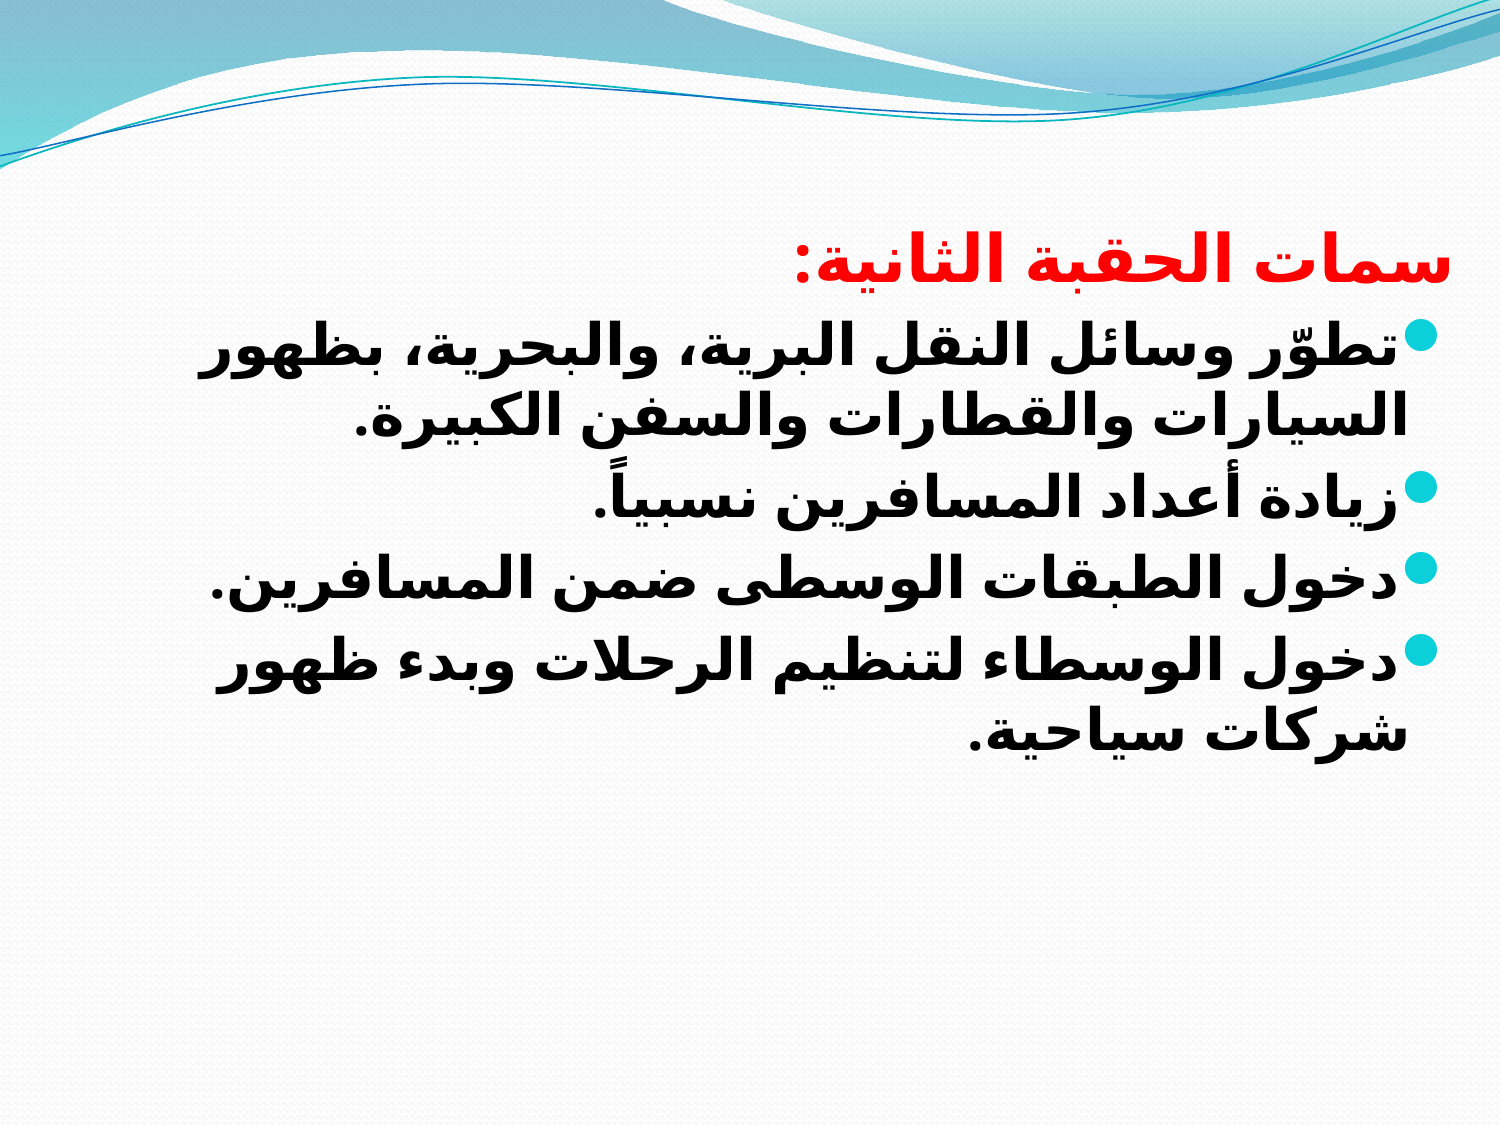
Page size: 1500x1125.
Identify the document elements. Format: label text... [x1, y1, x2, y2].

list سمات الحقبة الثانية: تطوّر وسائل النقل البرية، والبحرية، بظهور السيارات والقطارات والسفن الكبيرة. زيادة أعداد المسافرين نسبياً. دخول الطبقات الوسطى ضمن المسافرين. دخول الوسطاء لتنظيم الرحلات وبدء ظهور شركات سياحية. [17, 208, 1471, 1094]
